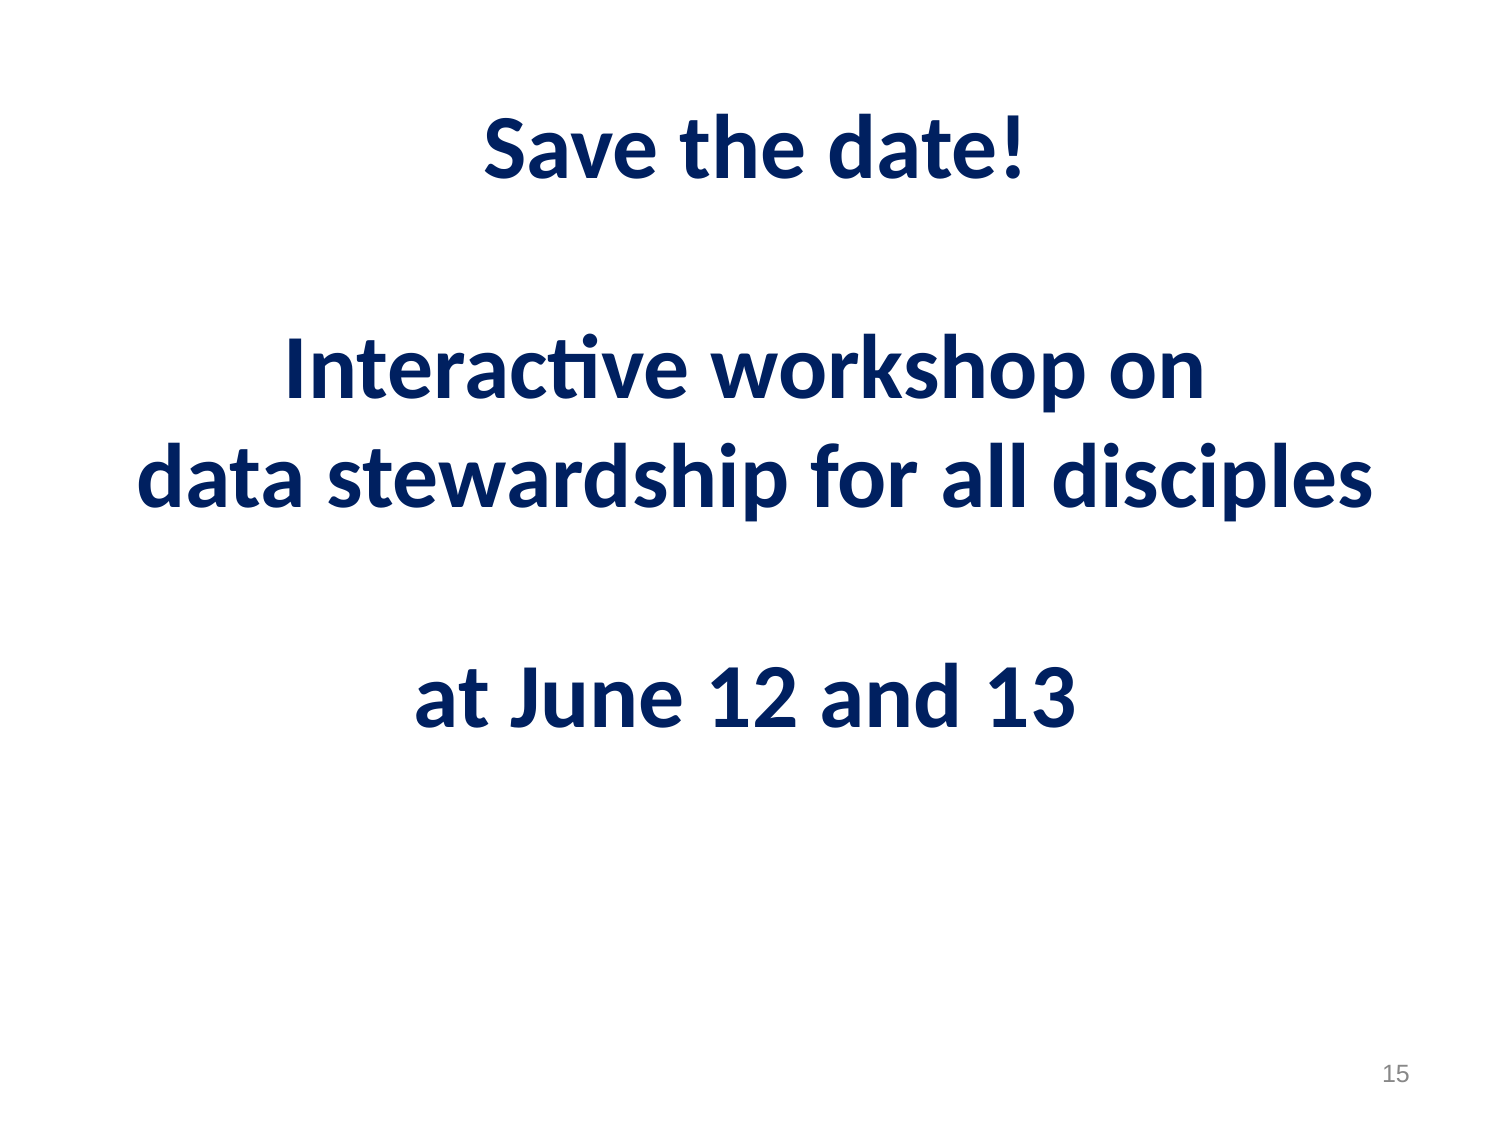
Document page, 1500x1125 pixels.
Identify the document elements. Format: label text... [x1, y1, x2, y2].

text_box Save the date! Interactive workshop on data stewardship for all disciples at June 12 and 13 [100, 303, 1412, 639]
slide_number 15 [1074, 1042, 1425, 1103]
